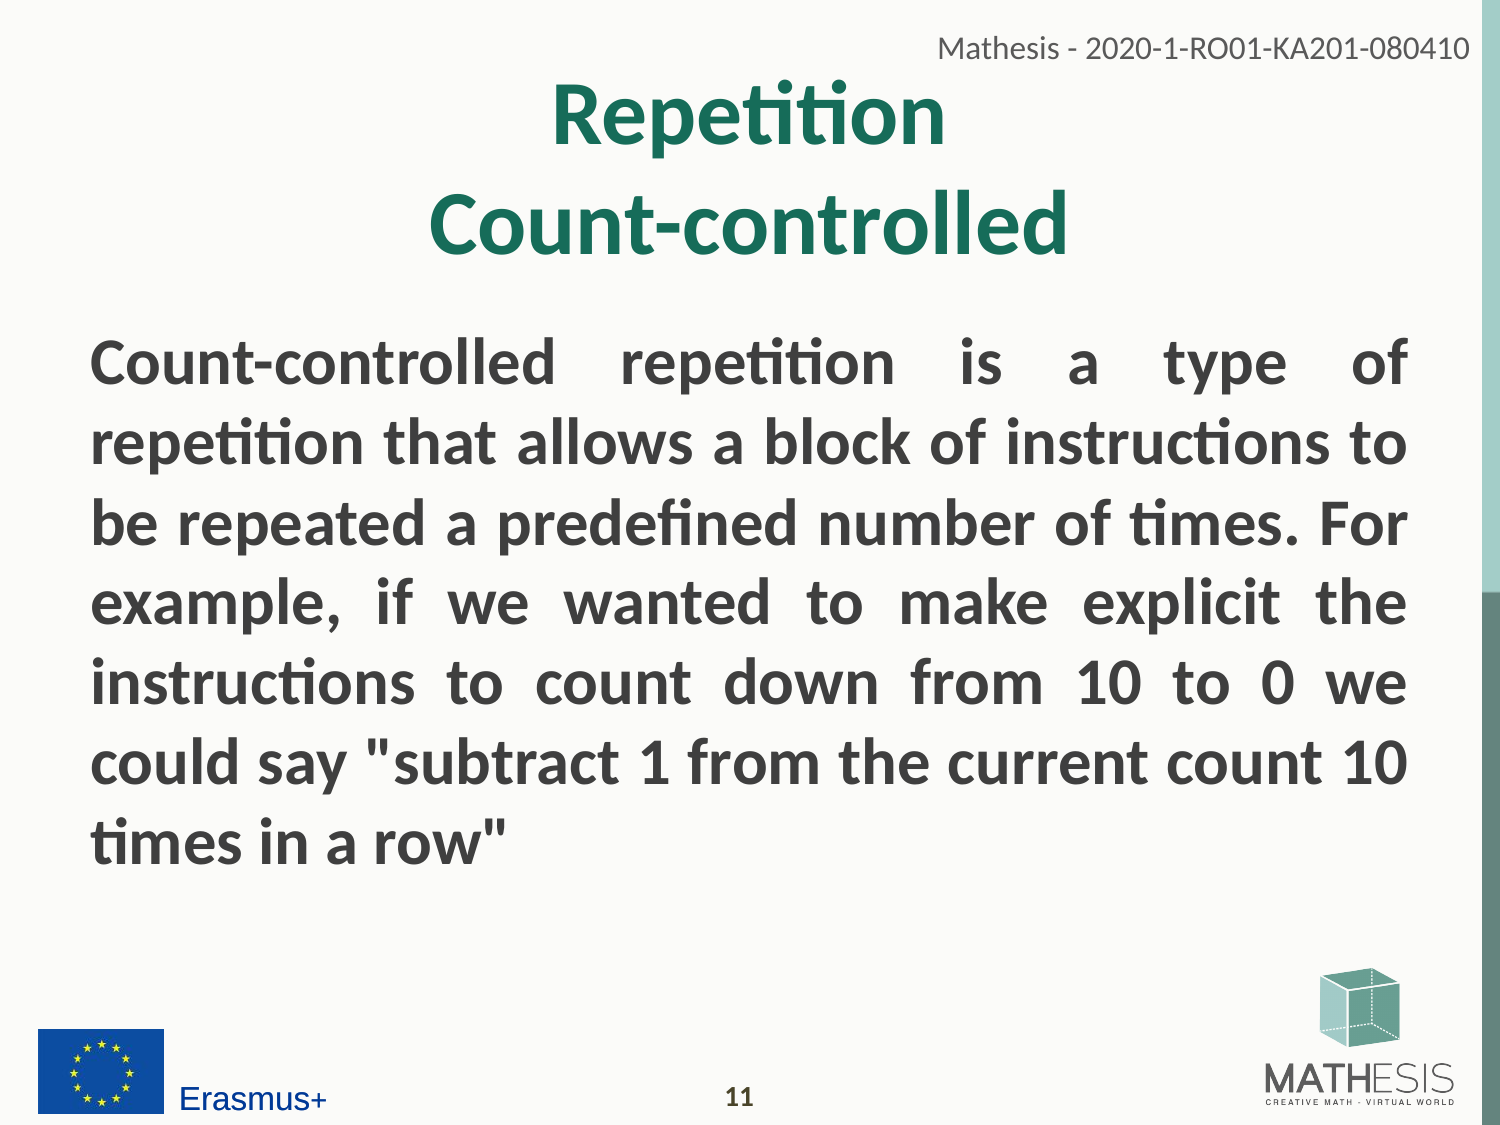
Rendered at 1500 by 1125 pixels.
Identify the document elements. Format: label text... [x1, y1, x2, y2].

title Repetition Count-controlled [75, 45, 1425, 233]
picture [38, 1029, 164, 1114]
list Count-controlled repetition is a type of repetition that allows a block of instructions to be repeated a predefined number of times. For example, if we wanted to make explicit the instructions to count down from 10 to 0 we could say "subtract 1 from the current count 10 times in a row" [75, 310, 1425, 1005]
